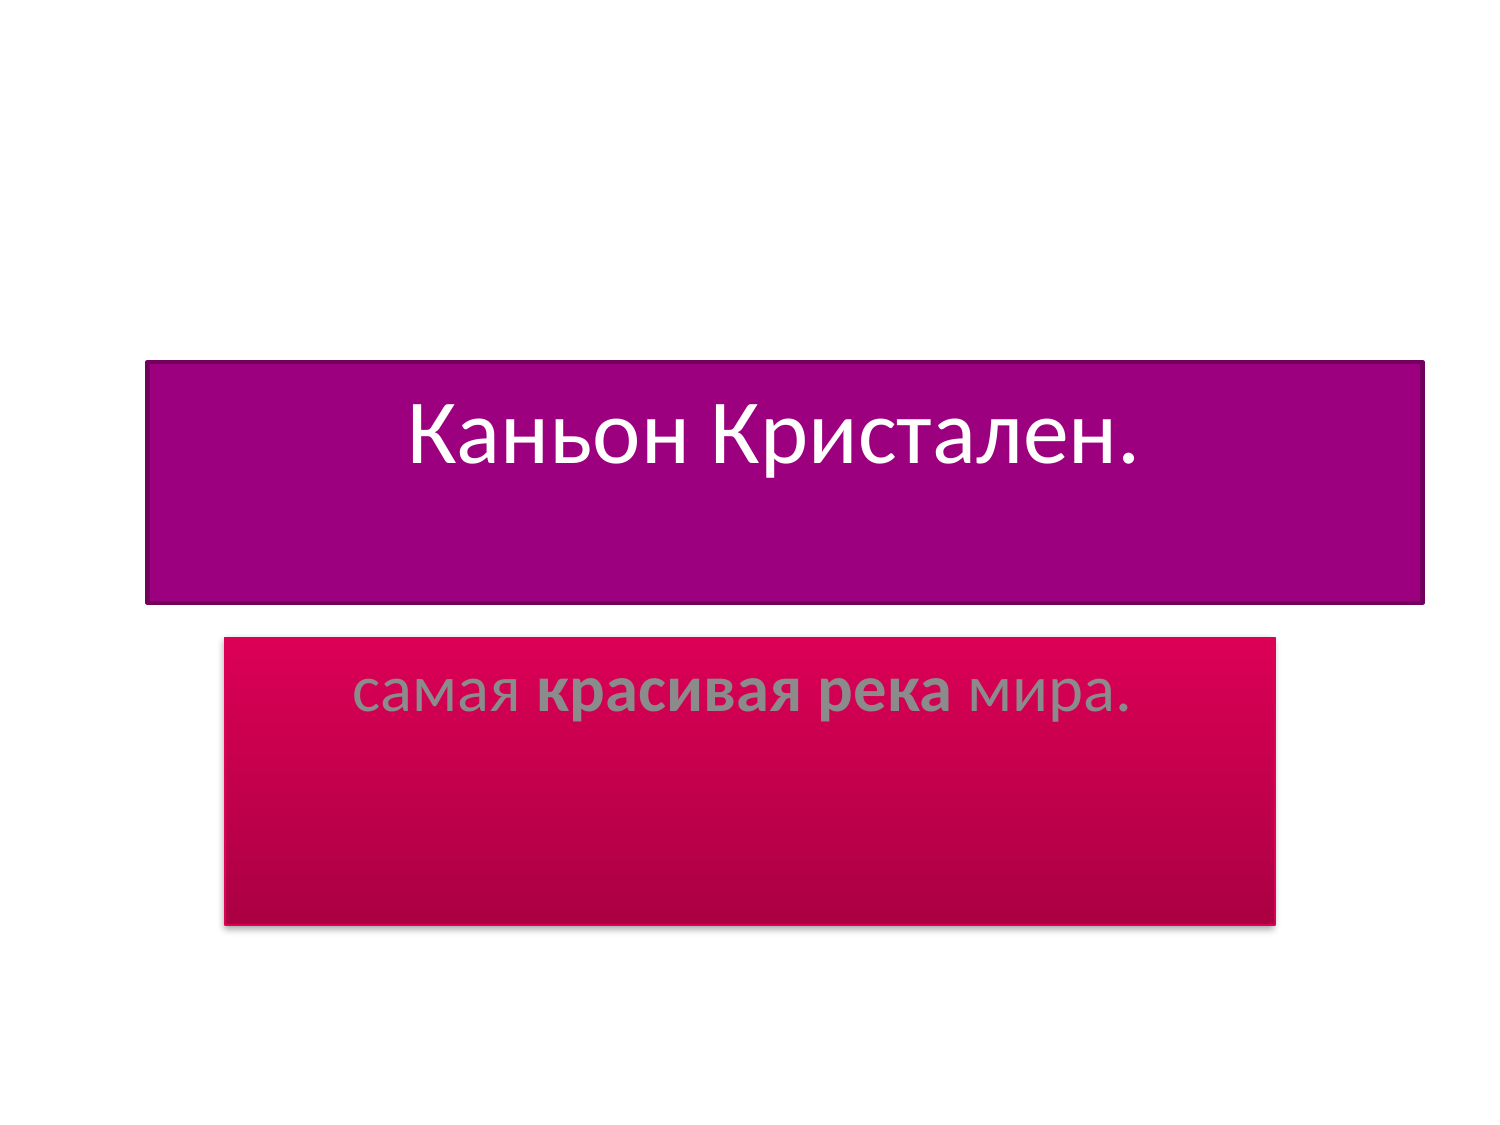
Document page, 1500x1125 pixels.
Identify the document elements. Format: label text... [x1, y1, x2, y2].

title Каньон Кристален. [145, 360, 1425, 605]
subtitle самая красивая река мира. [224, 637, 1276, 926]
